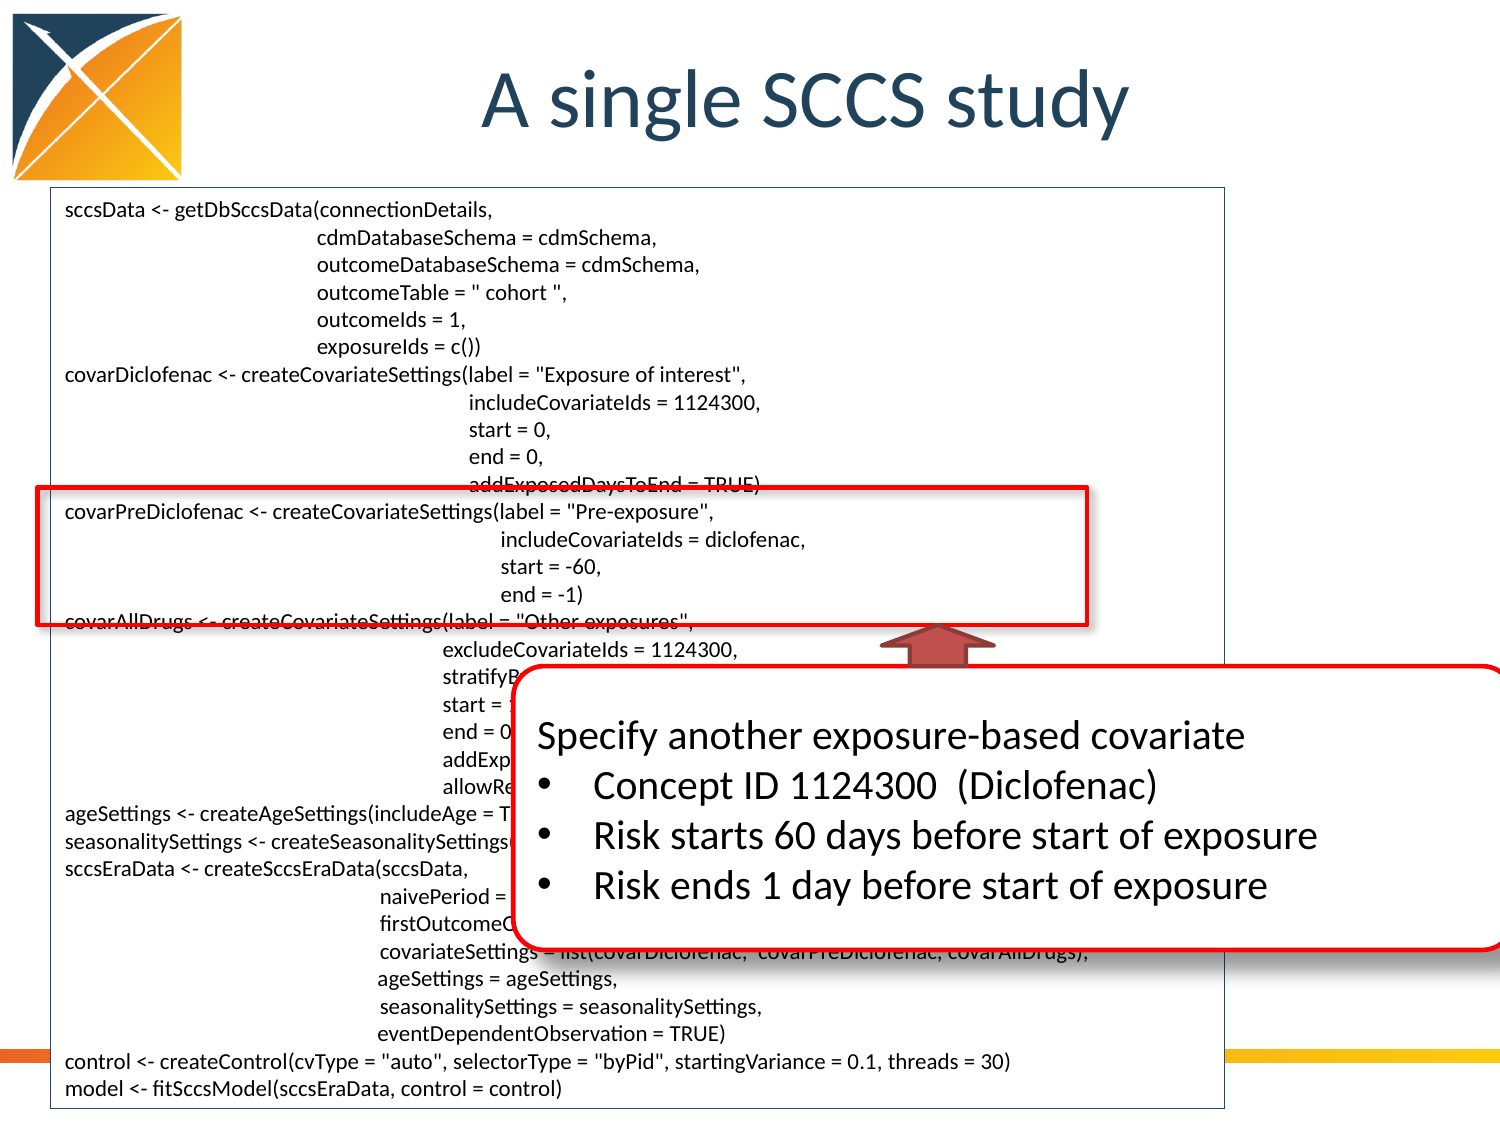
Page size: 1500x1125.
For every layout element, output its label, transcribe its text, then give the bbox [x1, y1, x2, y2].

title A single SCCS study [187, 24, 1425, 163]
text_box sccsData <- getDbSccsData(connectionDetails, cdmDatabaseSchema = cdmSchema, outcomeDatabaseSchema = cdmSchema, outcomeTable = " cohort ", outcomeIds = 1, exposureIds = c()) covarDiclofenac <- createCovariateSettings(label = "Exposure of interest", includeCovariateIds = 1124300, start = 0, end = 0, addExposedDaysToEnd = TRUE) covarPreDiclofenac <- createCovariateSettings(label = "Pre-exposure", includeCovariateIds = diclofenac, start = -60, end = -1) covarAllDrugs <- createCovariateSettings(label = "Other exposures", excludeCovariateIds = 1124300, stratifyById = TRUE, start = 1, end = 0, addExposedDaysToEnd = TRUE, allowRegularization = TRUE) ageSettings <- createAgeSettings(includeAge = TRUE, ageKnots = 5) seasonalitySettings <- createSeasonalitySettings(includeSeasonality = TRUE, seasonKnots = 5) sccsEraData <- createSccsEraData(sccsData, naivePeriod = 180, firstOutcomeOnly = FALSE, covariateSettings = list(covarDiclofenac, covarPreDiclofenac, covarAllDrugs), ageSettings = ageSettings, seasonalitySettings = seasonalitySettings, eventDependentObservation = TRUE) control <- createControl(cvType = "auto", selectorType = "byPid", startingVariance = 0.1, threads = 30) model <- fitSccsModel(sccsEraData, control = control) [50, 187, 1225, 664]
text_box [35, 485, 1089, 627]
picture [0, 0, 206, 200]
text_box [879, 623, 997, 669]
text_box Specify another exposure-based covariate Concept ID 1124300 (Diclofenac) Risk starts 60 days before start of exposure Risk ends 1 day before start of exposure [511, 663, 1500, 953]
text_box sccsData <- getDbSccsData(connectionDetails, cdmDatabaseSchema = cdmSchema, outcomeDatabaseSchema = cdmSchema, outcomeTable = " cohort ", outcomeIds = 1, exposureIds = c()) covarDiclofenac <- createCovariateSettings(label = "Exposure of interest", includeCovariateIds = 1124300, start = 0, end = 0, addExposedDaysToEnd = TRUE) covarPreDiclofenac <- createCovariateSettings(label = "Pre-exposure", includeCovariateIds = diclofenac, start = -60, end = -1) covarAllDrugs <- createCovariateSettings(label = "Other exposures", excludeCovariateIds = 1124300, stratifyById = TRUE, start = 1, end = 0, addExposedDaysToEnd = TRUE, allowRegularization = TRUE) ageSettings <- createAgeSettings(includeAge = TRUE, ageKnots = 5) seasonalitySettings <- createSeasonalitySettings(includeSeasonality = TRUE, seasonKnots = 5) sccsEraData <- createSccsEraData(sccsData, naivePeriod = 180, firstOutcomeOnly = FALSE, covariateSettings = list(covarDiclofenac, covarPreDiclofenac, covarAllDrugs), ageSettings = ageSettings, seasonalitySettings = seasonalitySettings, eventDependentObservation = TRUE) control <- createControl(cvType = "auto", selectorType = "byPid", startingVariance = 0.1, threads = 30) model <- fitSccsModel(sccsEraData, control = control) [50, 637, 1225, 1109]
